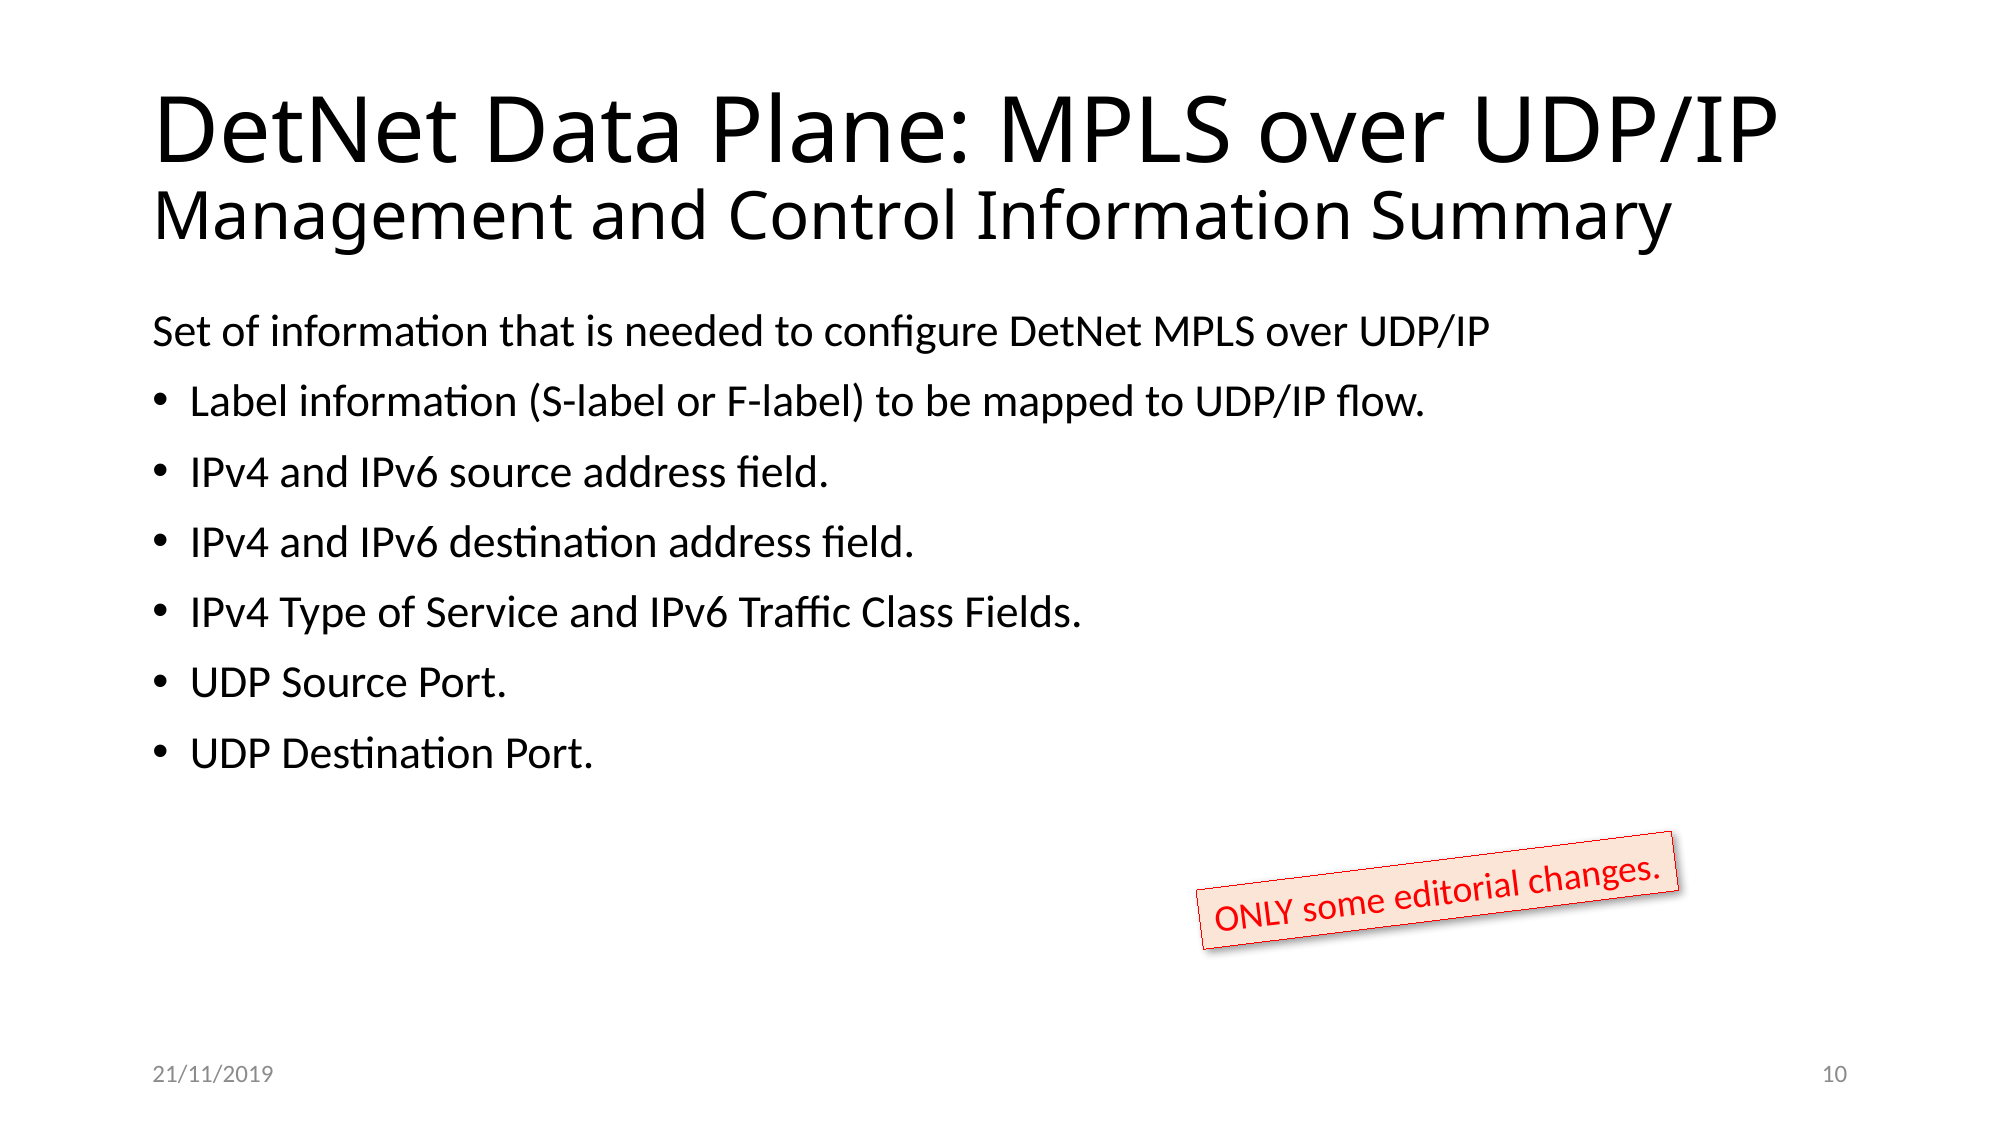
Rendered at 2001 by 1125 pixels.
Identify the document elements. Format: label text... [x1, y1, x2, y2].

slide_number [137, 1042, 588, 1103]
title DetNet Data Plane: MPLS over UDP/IP Management and Control Information Summary [137, 59, 1863, 278]
list Set of information that is needed to configure DetNet MPLS over UDP/IP Label information (S-label or F-label) to be mapped to UDP/IP flow. IPv4 and IPv6 source address field. IPv4 and IPv6 destination address field. IPv4 Type of Service and IPv6 Traffic Class Fields. UDP Source Port. UDP Destination Port. [137, 299, 1863, 1014]
slide_number 10 [1412, 1042, 1863, 1103]
text_box ONLY some editorial changes. [1196, 831, 1679, 950]
